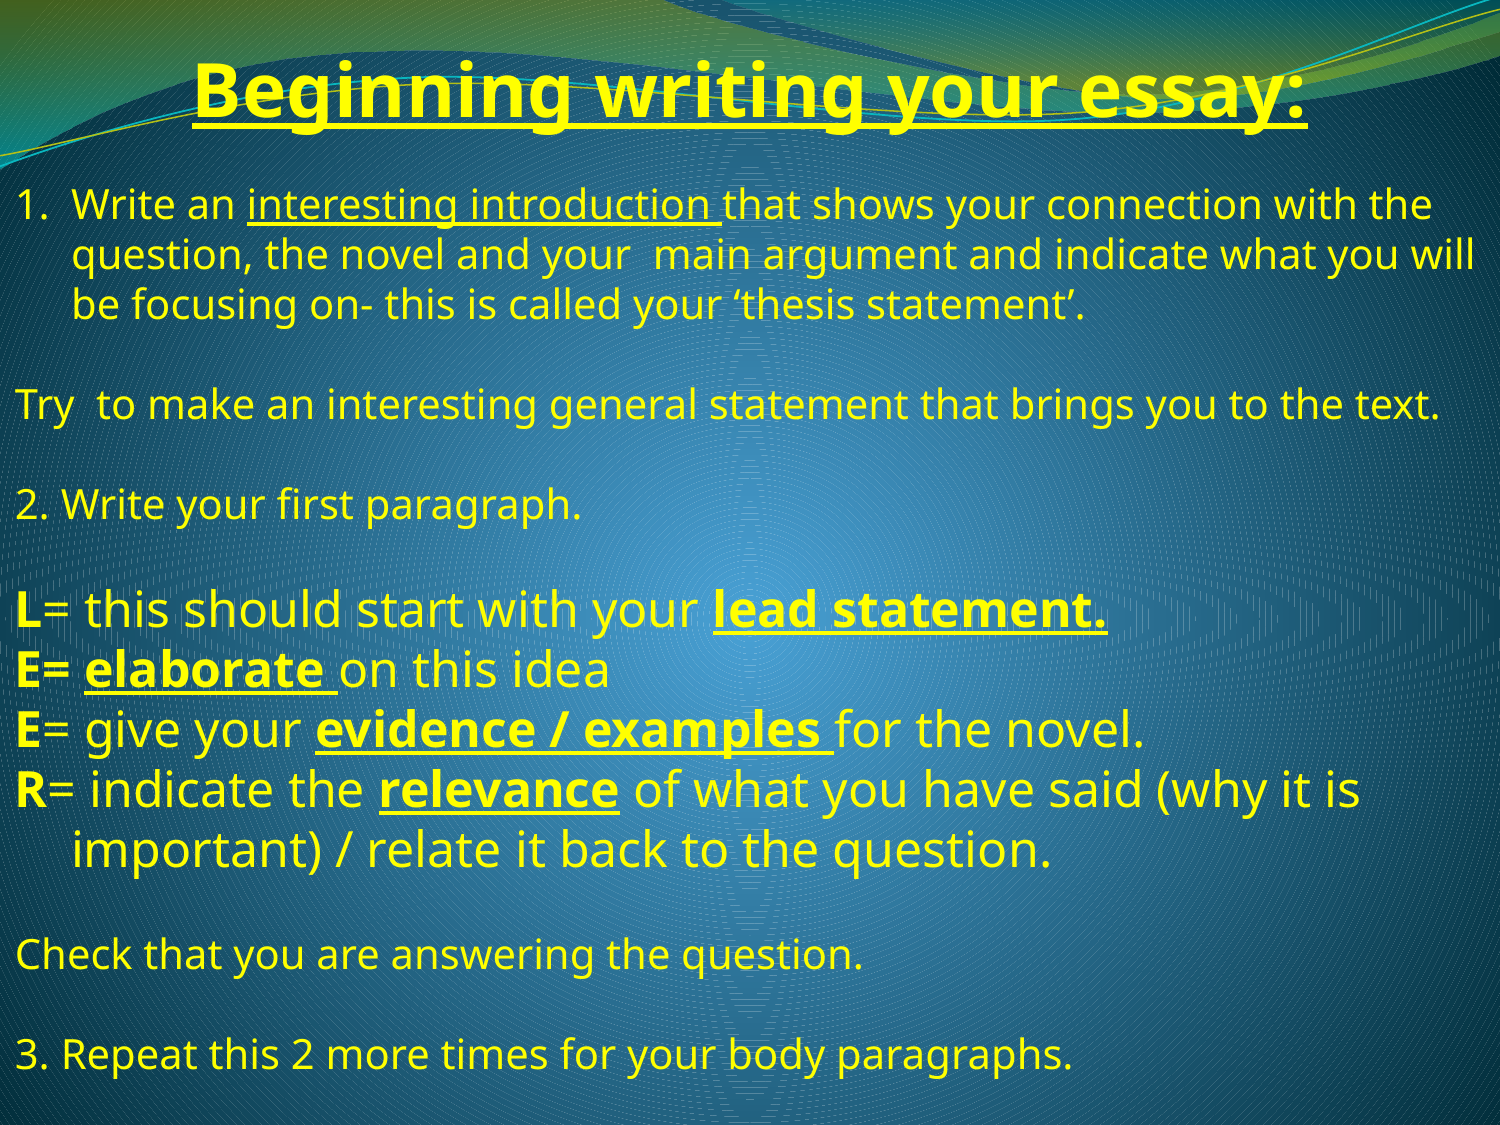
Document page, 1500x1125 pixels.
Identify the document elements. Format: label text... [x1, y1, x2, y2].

text_box Beginning writing your essay: Write an interesting introduction that shows your connection with the question, the novel and your main argument and indicate what you will be focusing on- this is called your ‘thesis statement’. Try to make an interesting general statement that brings you to the text. 2. Write your first paragraph. L= this should start with your lead statement. E= elaborate on this idea E= give your evidence / examples for the novel. R= indicate the relevance of what you have said (why it is important) / relate it back to the question. Check that you are answering the question. 3. Repeat this 2 more times for your body paragraphs. [0, 35, 1500, 1125]
